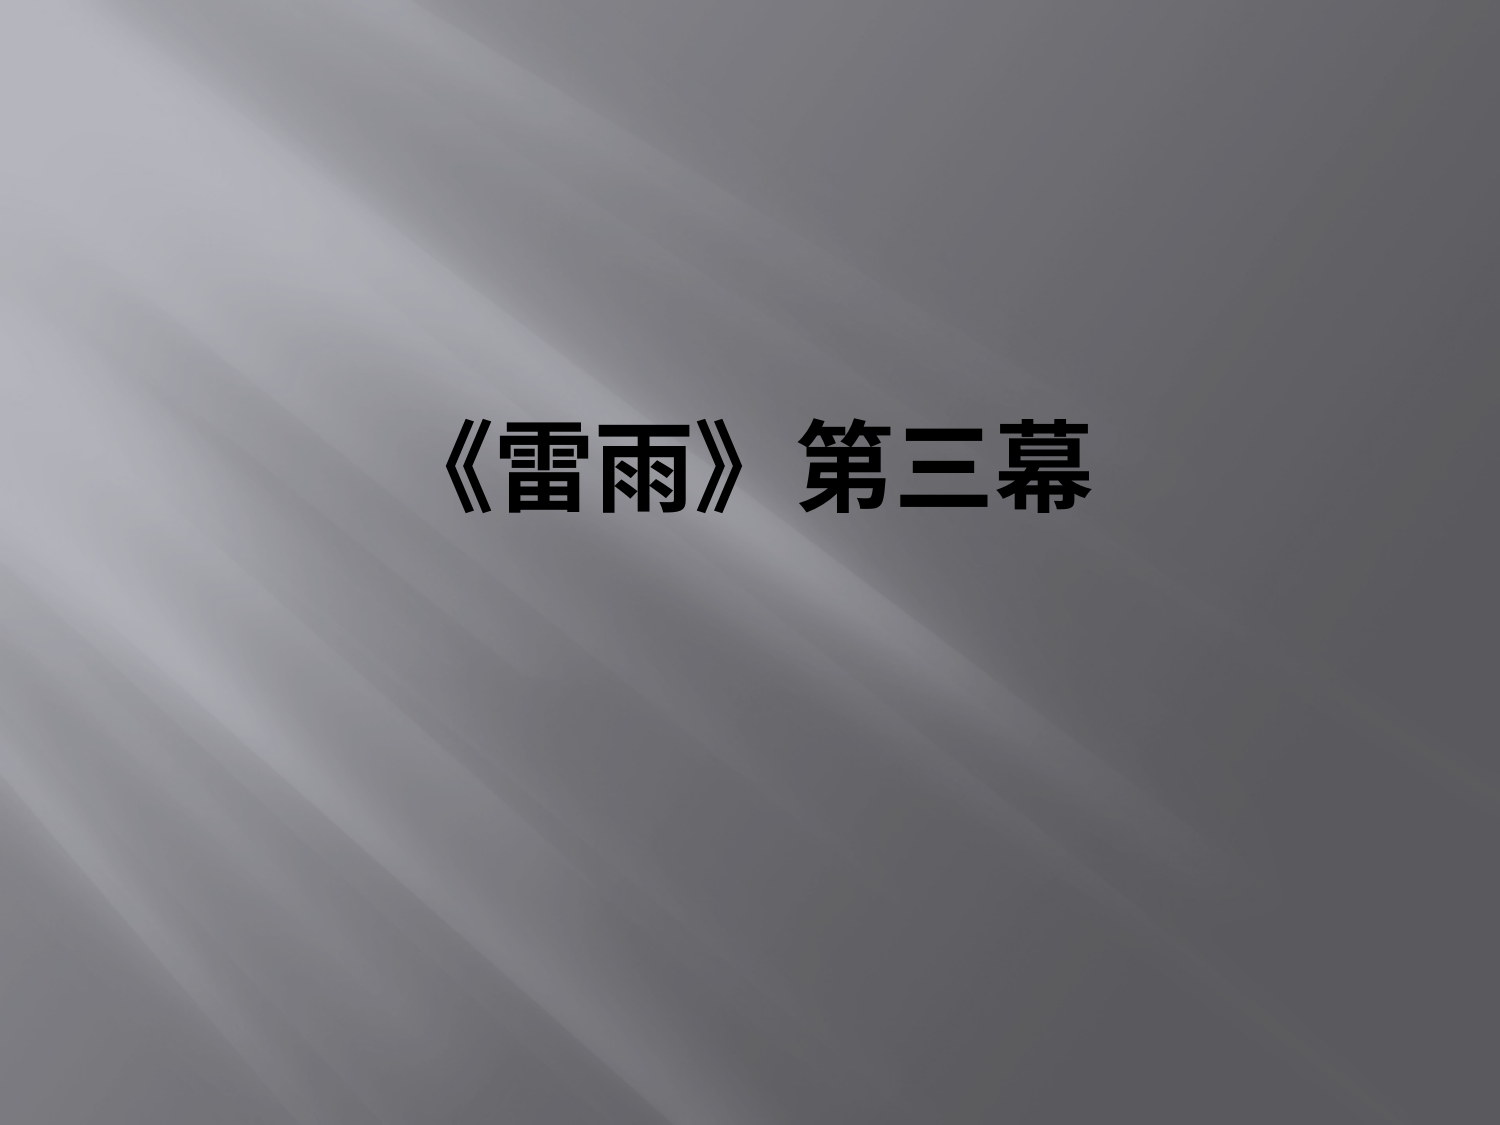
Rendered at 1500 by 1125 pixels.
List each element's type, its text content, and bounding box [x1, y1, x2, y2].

title 《雷雨》第三幕 [69, 224, 1420, 525]
